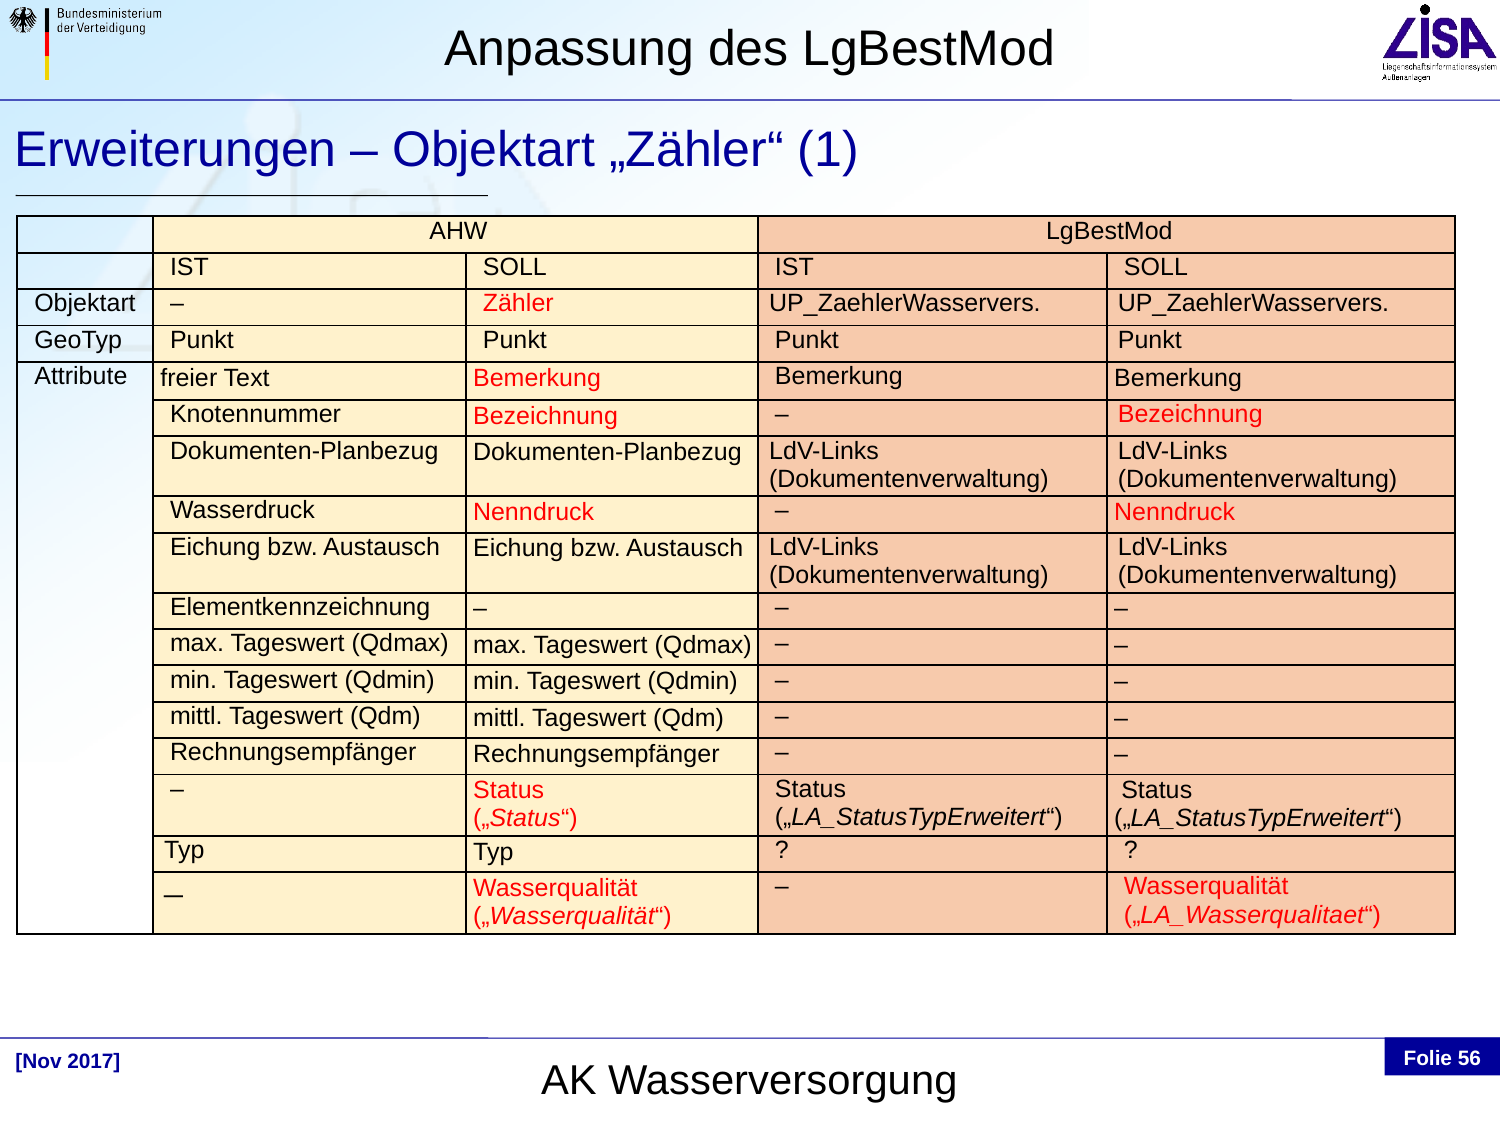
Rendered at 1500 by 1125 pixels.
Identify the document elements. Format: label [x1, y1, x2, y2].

table_cell [1108, 666, 1454, 701]
table_cell [1108, 290, 1454, 325]
text_box [0, 108, 1500, 184]
table_cell [759, 363, 1106, 399]
table_cell [154, 837, 465, 871]
table_cell [467, 703, 757, 737]
table_cell [759, 873, 1106, 933]
table_cell [1108, 363, 1454, 399]
table_cell [154, 873, 465, 933]
table_cell [467, 437, 757, 495]
table_cell [759, 775, 1106, 835]
table_cell [759, 290, 1106, 325]
table_cell [467, 837, 757, 871]
table_cell [154, 739, 465, 774]
table_cell [467, 666, 757, 701]
table_cell [154, 497, 465, 532]
table_cell [1108, 775, 1454, 835]
table_cell [759, 254, 1106, 288]
table_cell [759, 326, 1106, 361]
table_header [759, 217, 1454, 252]
table_cell [759, 837, 1106, 871]
table_cell [154, 630, 465, 664]
table_header [154, 217, 757, 252]
picture [1382, 3, 1497, 83]
table_cell [1108, 630, 1454, 664]
table_cell [18, 254, 152, 288]
table_cell [1108, 739, 1454, 774]
table_header [18, 217, 152, 252]
table_cell [154, 666, 465, 701]
picture [0, 0, 1089, 99]
table_cell [467, 594, 757, 628]
table_cell [154, 703, 465, 737]
table_cell [154, 775, 465, 835]
table_cell [759, 703, 1106, 737]
table_cell [467, 401, 757, 435]
table_cell [759, 630, 1106, 664]
table_cell [759, 534, 1106, 592]
table_cell [467, 254, 757, 288]
picture [0, 101, 1089, 108]
table_cell [759, 739, 1106, 774]
table_cell [18, 363, 152, 933]
table_cell [154, 594, 465, 628]
table_cell [759, 666, 1106, 701]
table_cell [467, 497, 757, 532]
table_cell [467, 534, 757, 592]
table_cell [154, 534, 465, 592]
table_cell [1108, 497, 1454, 532]
table_cell [467, 775, 757, 835]
table_cell [154, 326, 465, 361]
table_cell [759, 437, 1106, 495]
picture [0, 184, 1089, 762]
table_cell [1108, 326, 1454, 361]
table_cell [1108, 437, 1454, 495]
table_cell [759, 401, 1106, 435]
table_cell [18, 326, 152, 361]
table_cell [467, 630, 757, 664]
table_cell [467, 326, 757, 361]
table_cell [467, 290, 757, 325]
table_cell [467, 739, 757, 774]
table_cell [154, 363, 465, 399]
table_cell [467, 363, 757, 399]
table_cell [1108, 401, 1454, 435]
table_cell [1108, 837, 1454, 871]
table_cell [1108, 254, 1454, 288]
table_cell [154, 290, 465, 325]
table_cell [18, 290, 152, 325]
table_cell [467, 873, 757, 933]
table_cell [1108, 534, 1454, 592]
table_cell [154, 254, 465, 288]
table_cell [154, 401, 465, 435]
table_cell [1108, 594, 1454, 628]
table_cell [759, 594, 1106, 628]
table_cell [759, 497, 1106, 532]
table_cell [1108, 873, 1454, 933]
table_cell [154, 437, 465, 495]
table_cell [1108, 703, 1454, 737]
